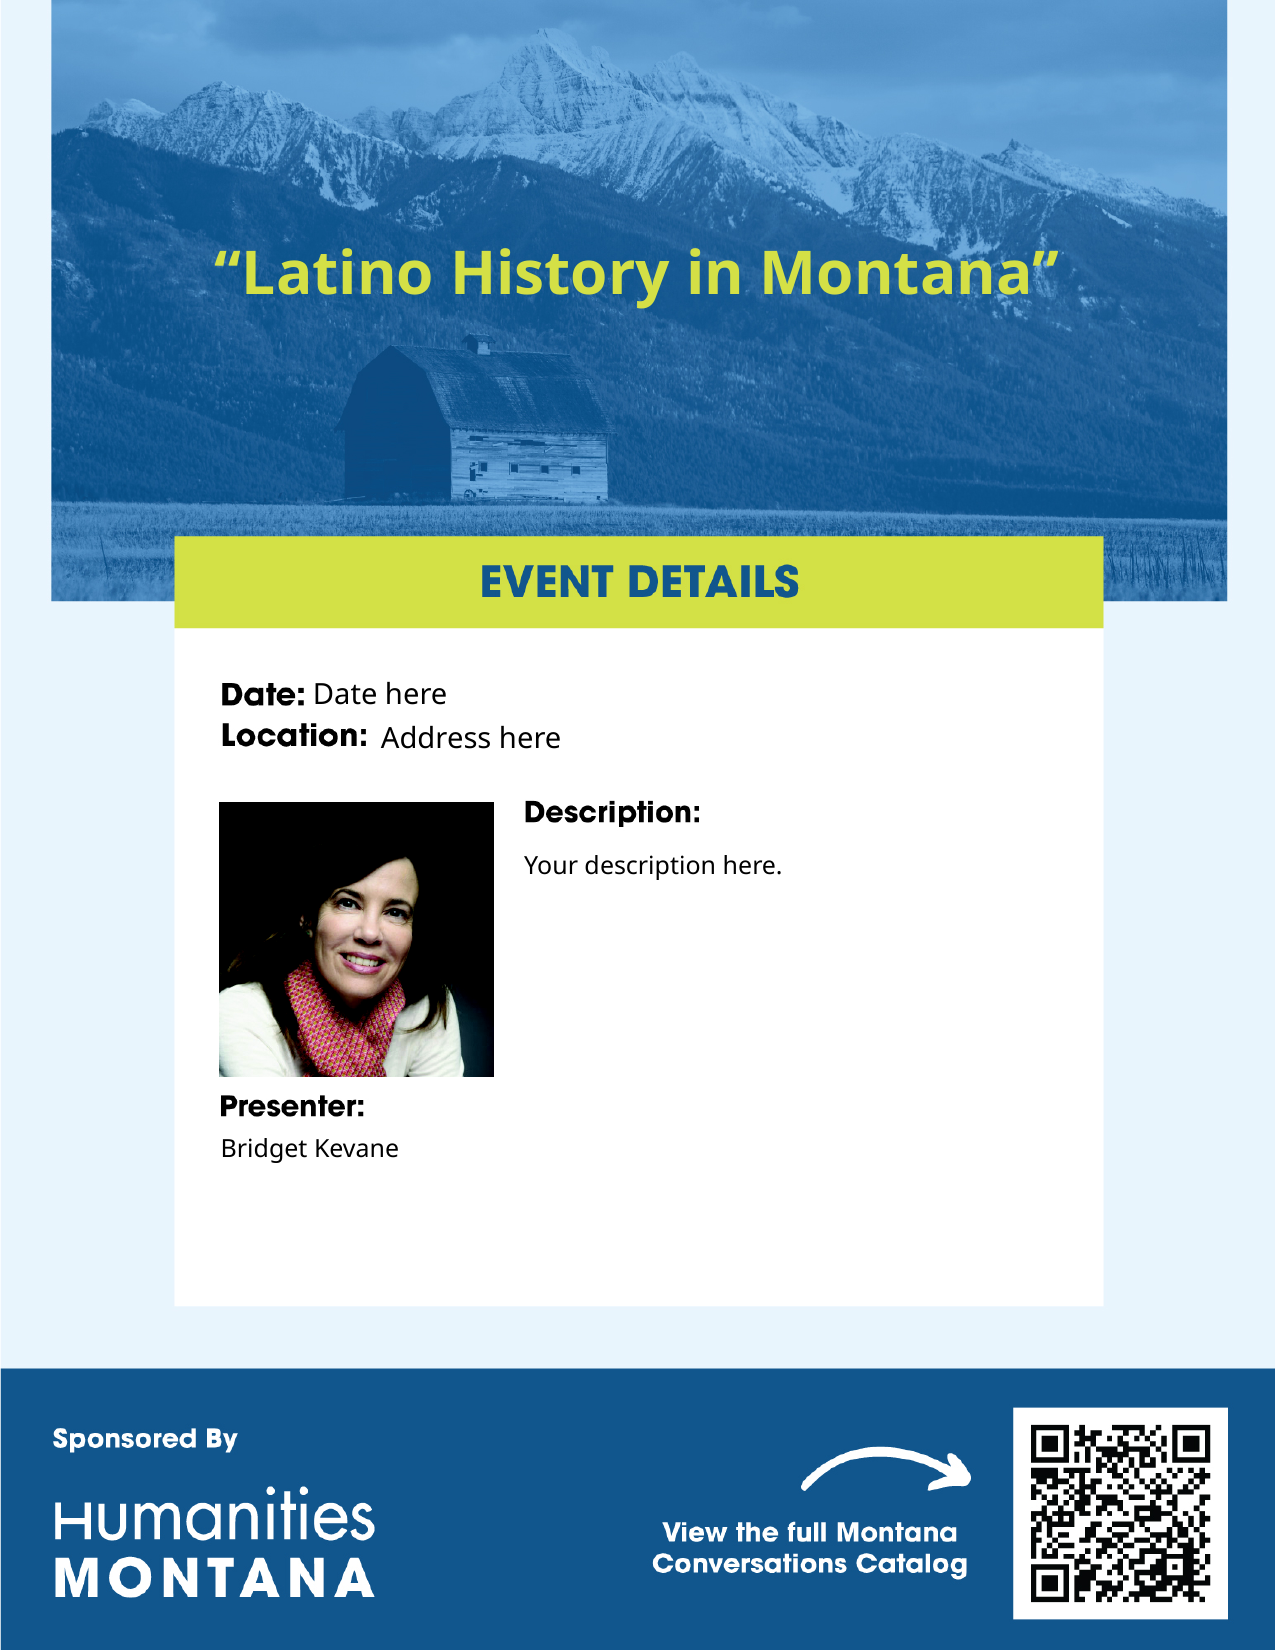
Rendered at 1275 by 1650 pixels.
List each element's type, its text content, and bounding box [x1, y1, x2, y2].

text_box Date here [297, 660, 932, 726]
text_box Your description here. [509, 834, 1033, 895]
text_box Bridget Kevane [205, 1117, 480, 1178]
text_box Address here [365, 704, 1233, 770]
text_box [169, 132, 1099, 166]
picture [0, 0, 1275, 1650]
text_box [159, 166, 1099, 233]
text_box “Latino History in Montana” [173, 218, 1102, 322]
